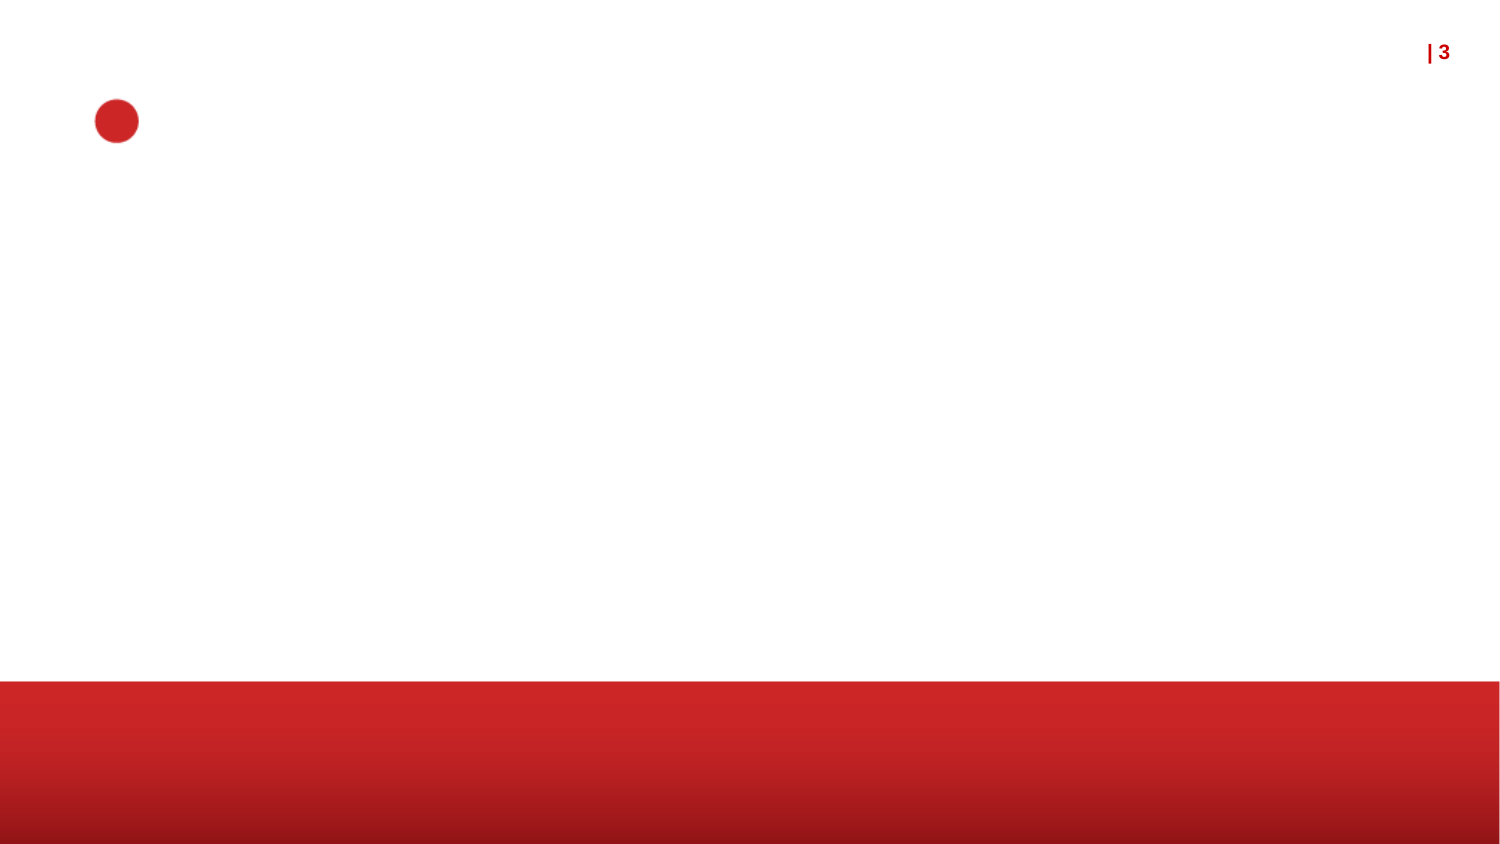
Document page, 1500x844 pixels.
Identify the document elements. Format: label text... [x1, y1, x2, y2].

slide_number | ‹#› [1355, 32, 1465, 70]
picture [0, 0, 1500, 844]
